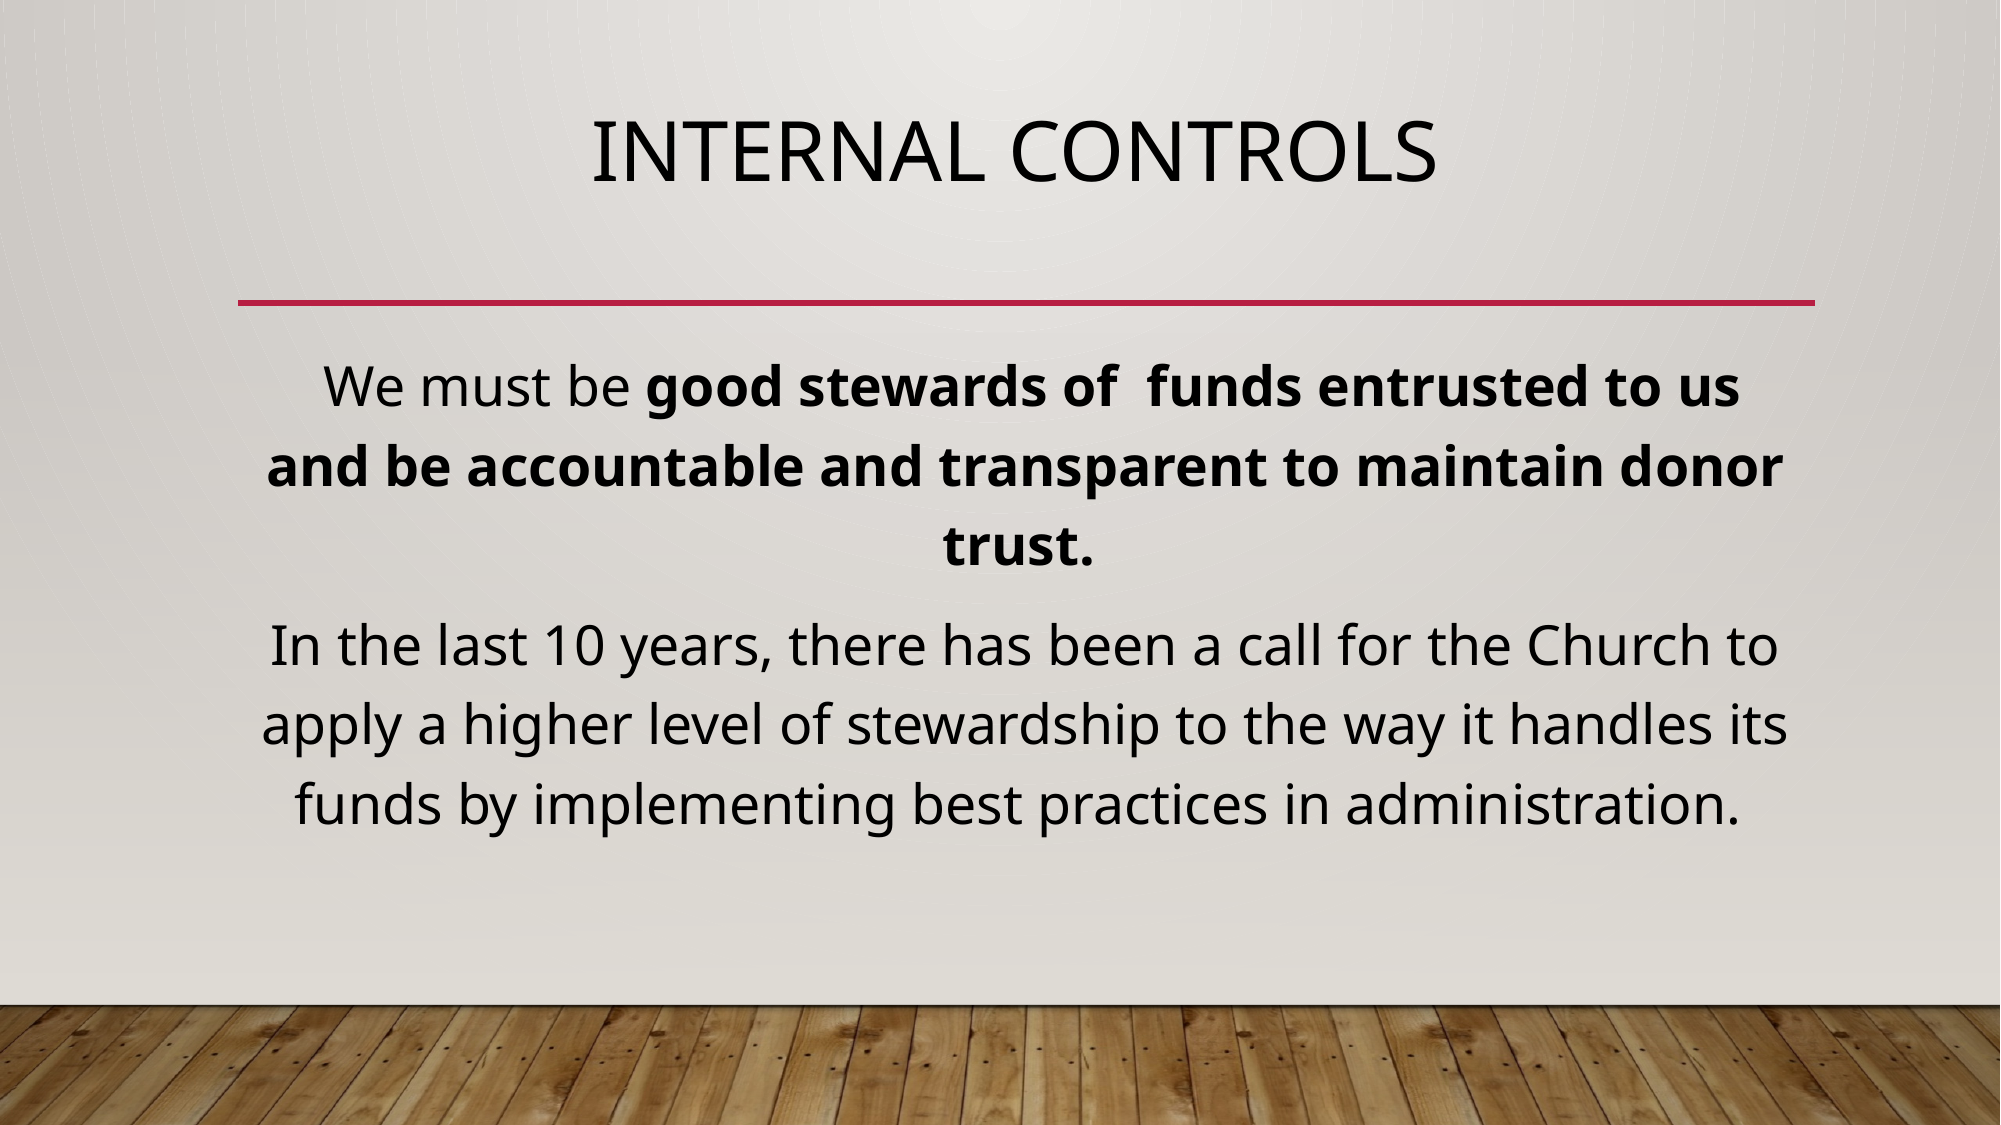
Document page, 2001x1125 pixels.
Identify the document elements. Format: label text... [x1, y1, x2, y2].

list We must be good stewards of funds entrusted to us and be accountable and transparent to maintain donor trust. In the last 10 years, there has been a call for the Church to apply a higher level of stewardship to the way it handles its funds by implementing best practices in administration. [238, 330, 1814, 897]
title Internal Controls [227, 101, 1804, 274]
picture [0, 1005, 2000, 1125]
